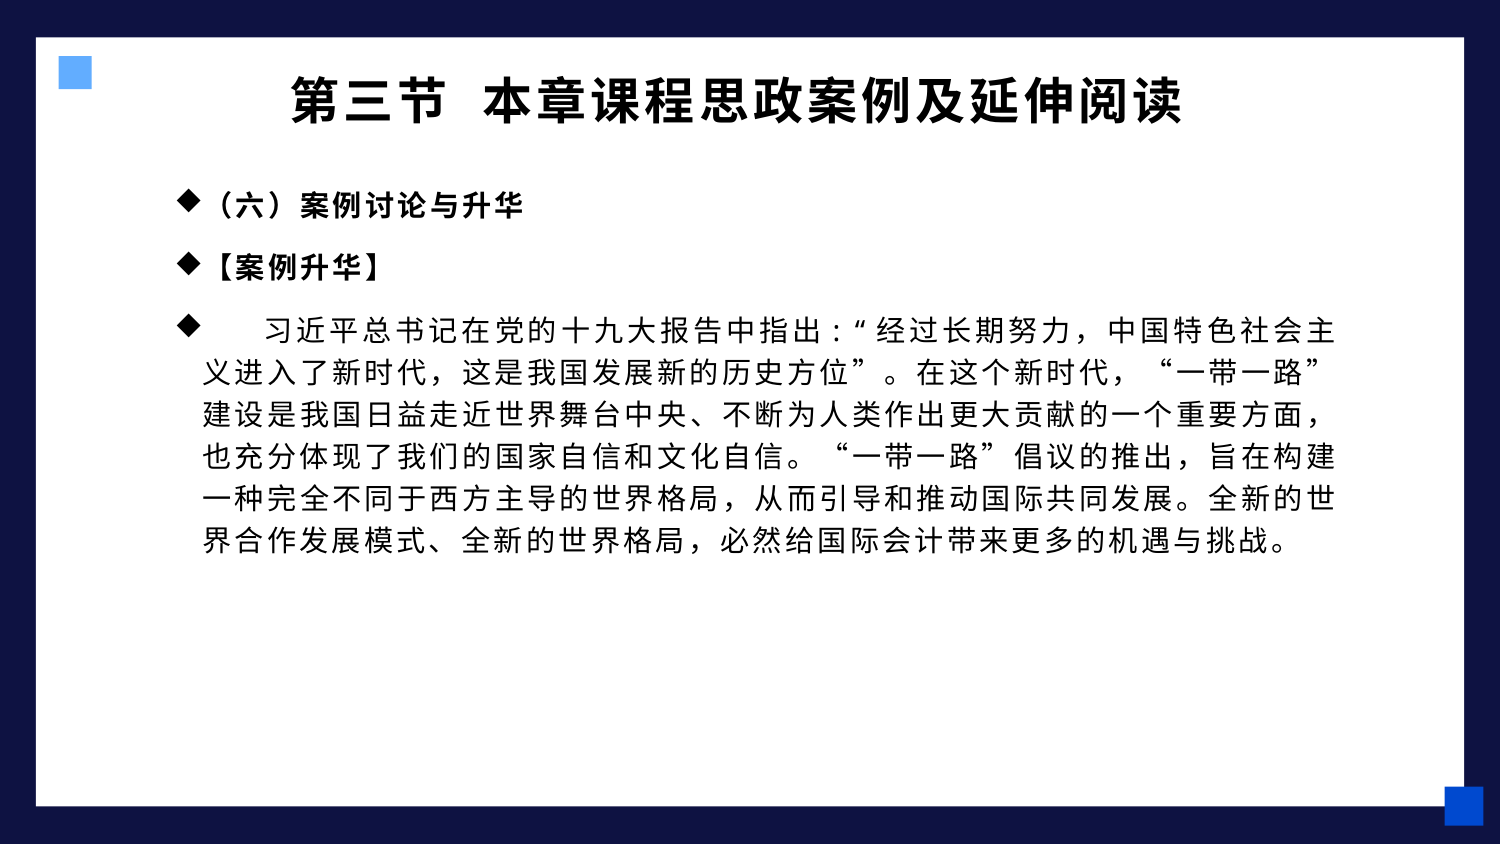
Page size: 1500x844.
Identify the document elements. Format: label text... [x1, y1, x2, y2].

list （六）案例讨论与升华 【案例升华】 习近平总书记在党的十九大报告中指出: “经过长期努力，中国特色社会主义进入了新时代，这是我国发展新的历史方位”。在这个新时代，“一带一路”建设是我国日益走近世界舞台中央、不断为人类作出更大贡献的一个重要方面，也充分体现了我们的国家自信和文化自信。“一带一路”倡议的推出，旨在构建一种完全不同于西方主导的世界格局，从而引导和推动国际共同发展。全新的世界合作发展模式、全新的世界格局，必然给国际会计带来更多的机遇与挑战。 [157, 179, 1353, 604]
title 第三节 本章课程思政案例及延伸阅读 [141, 48, 1327, 138]
